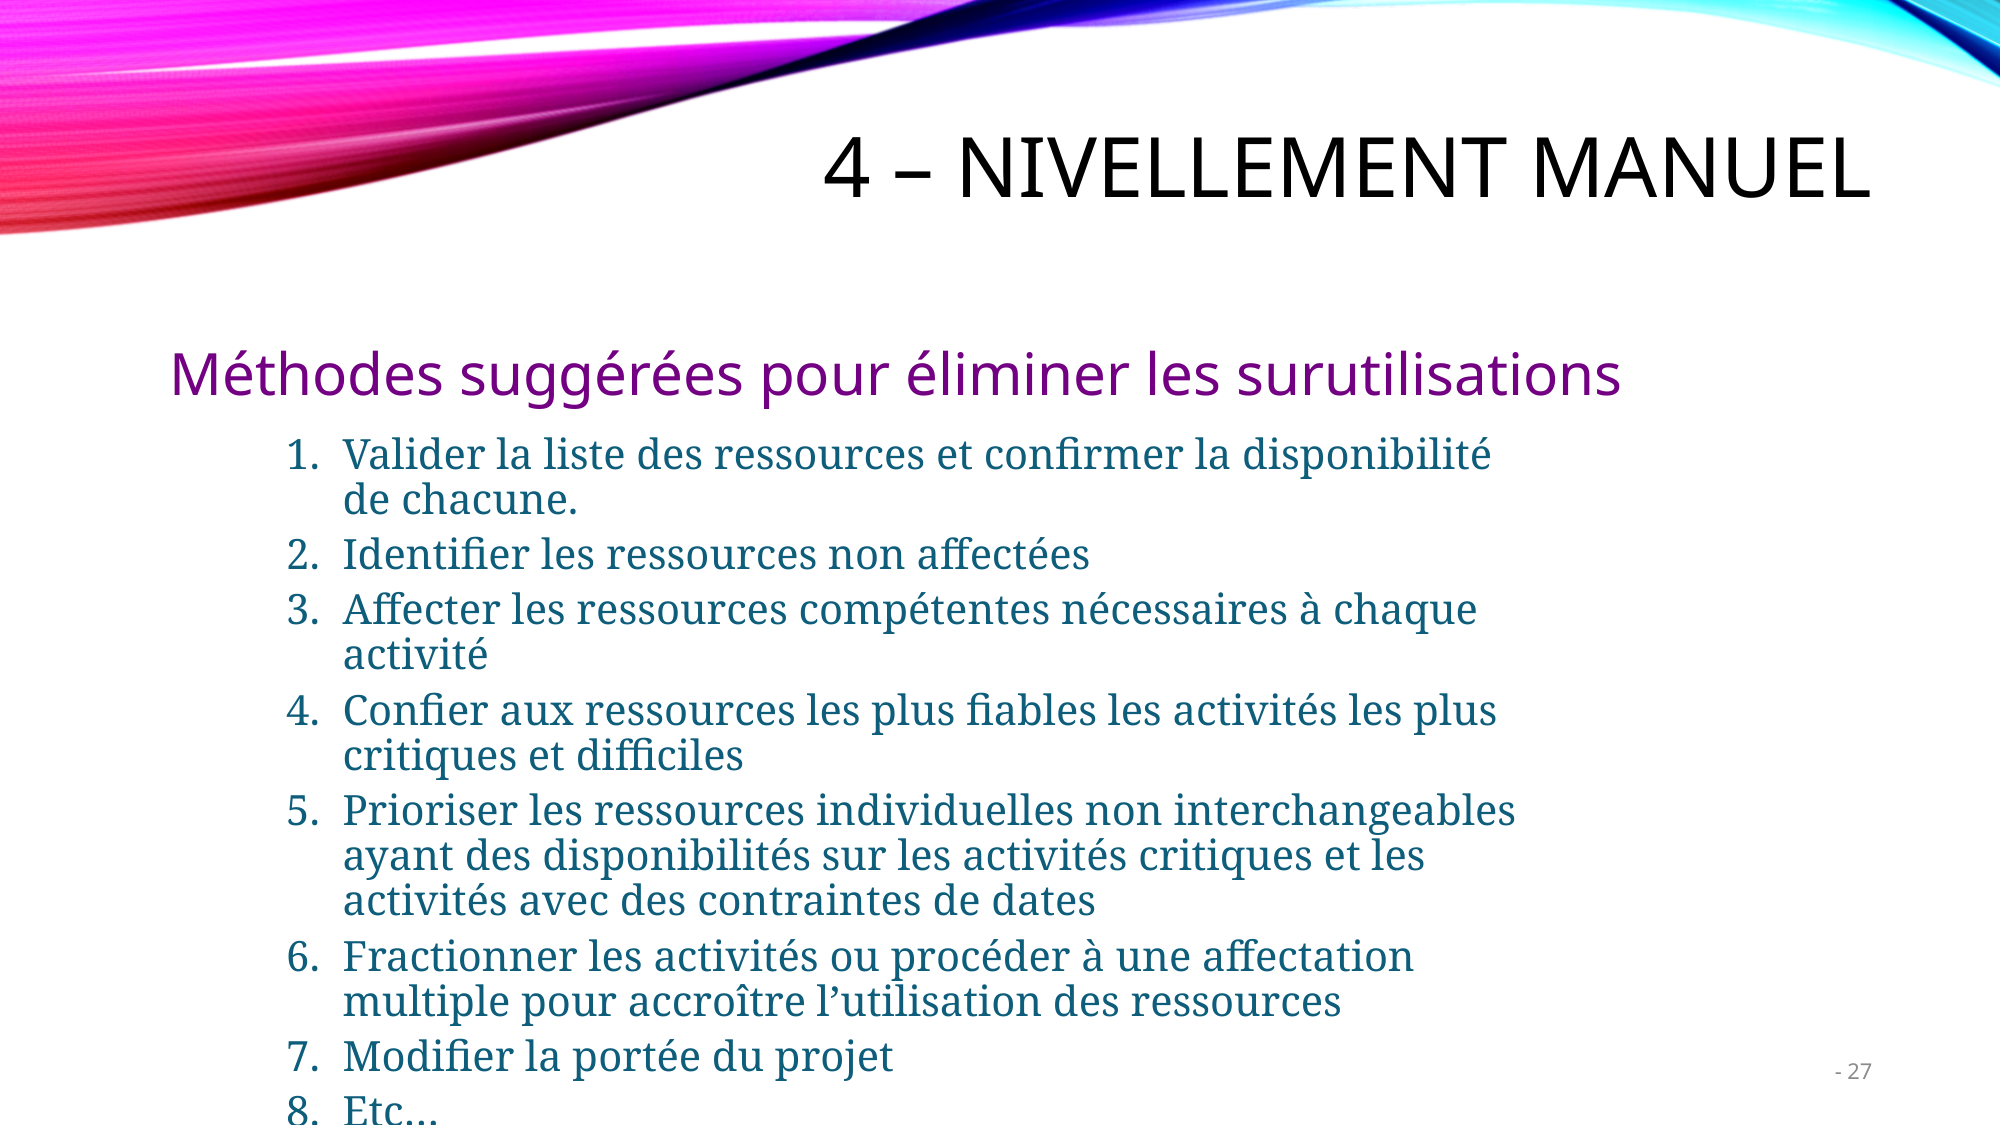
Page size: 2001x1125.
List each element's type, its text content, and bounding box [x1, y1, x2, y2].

text_box Méthodes suggérées pour éliminer les surutilisations [154, 259, 1841, 415]
picture [1910, 0, 2000, 45]
picture [1890, 0, 2000, 75]
picture [0, 0, 2000, 237]
title 4 – Nivellement Manuel [638, 64, 1888, 277]
text_box Valider la liste des ressources et confirmer la disponibilité de chacune. Identifier les ressources non affectées Affecter les ressources compétentes nécessaires à chaque activité Confier aux ressources les plus fiables les activités les plus critiques et difficiles Prioriser les ressources individuelles non interchangeables ayant des disponibilités sur les activités critiques et les activités avec des contraintes de dates Fractionner les activités ou procéder à une affectation multiple pour accroître l’utilisation des ressources Modifier la portée du projet Etc… [196, 425, 1547, 1125]
slide_number 27 [1808, 1042, 1888, 1103]
